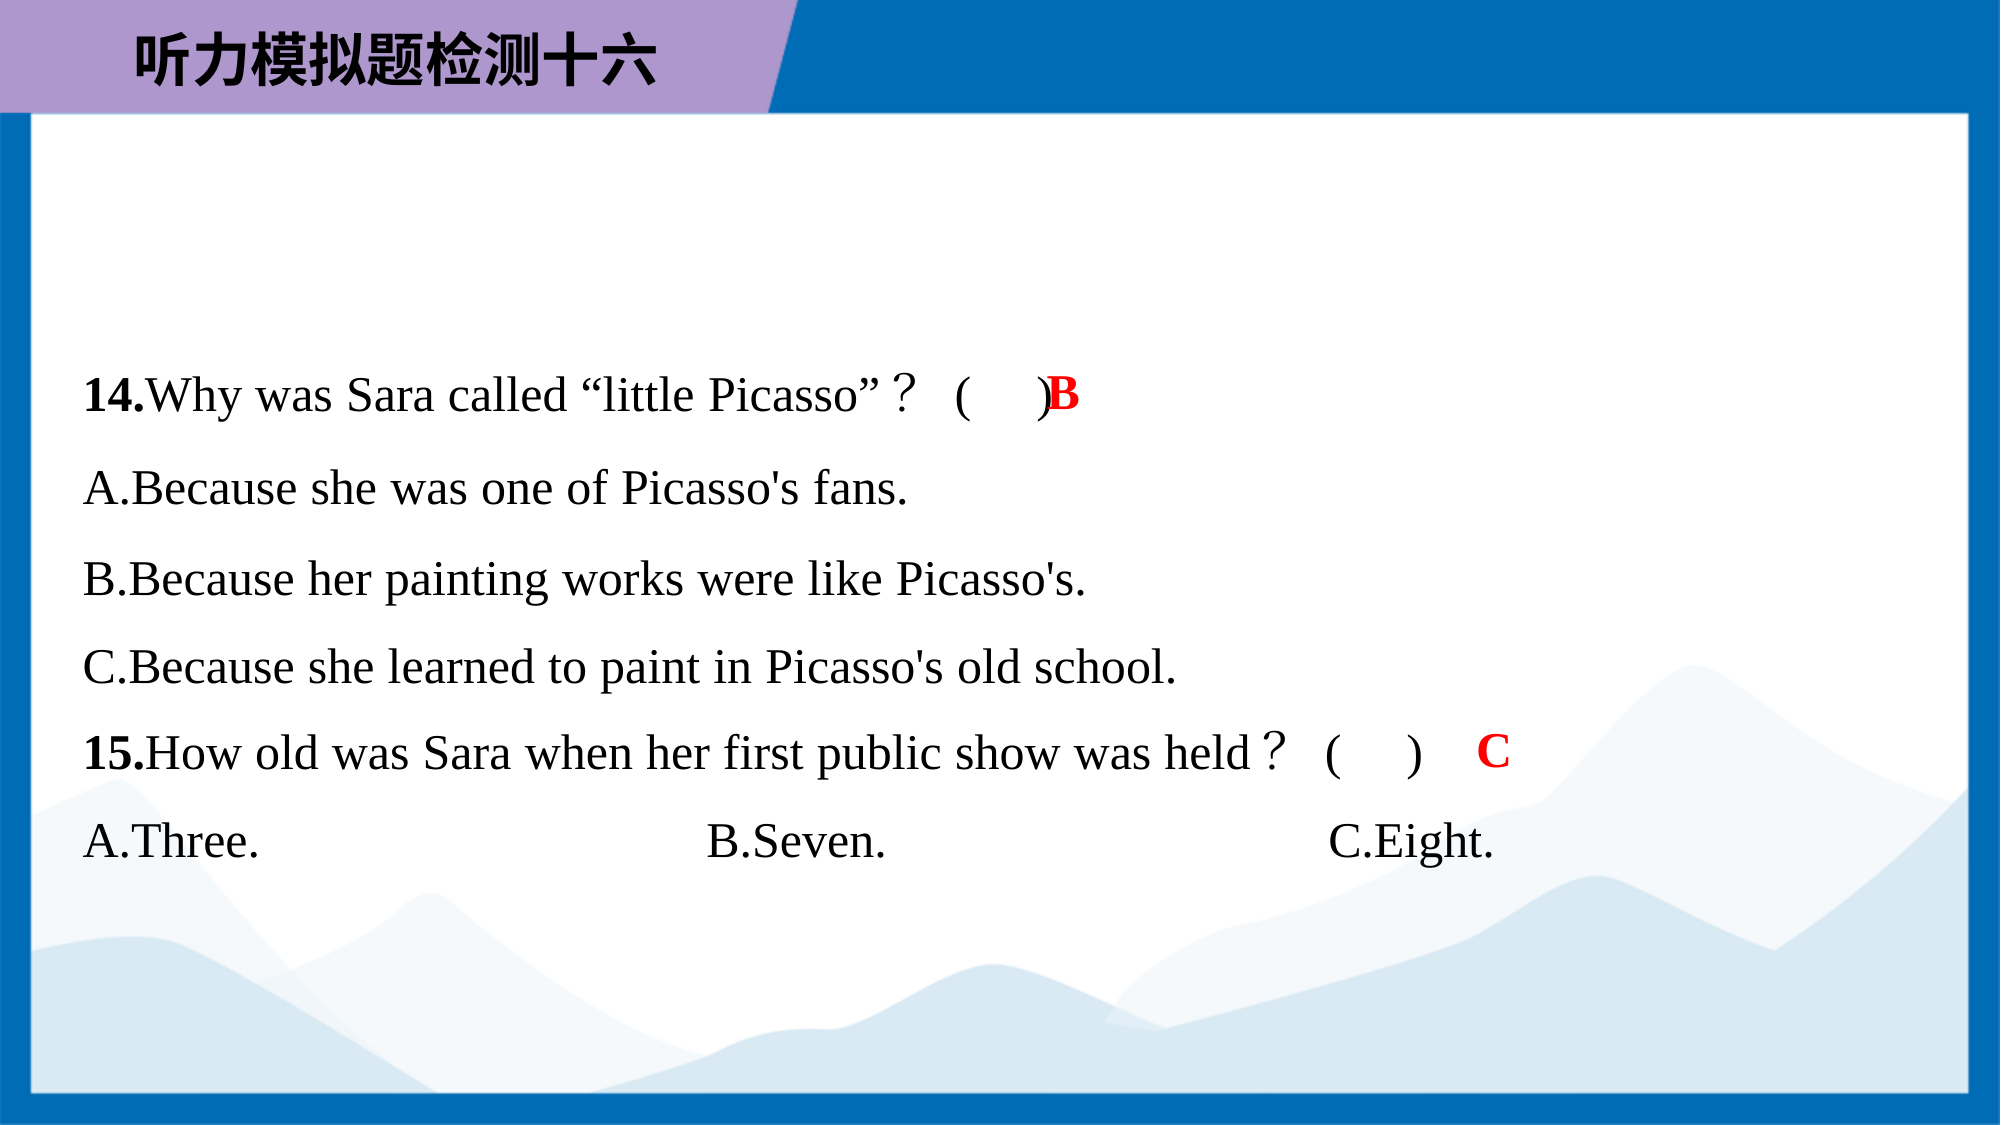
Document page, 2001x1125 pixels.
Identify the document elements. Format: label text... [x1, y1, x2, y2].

text_box C [1457, 690, 1531, 769]
text_box A.Because she was one of Picasso's fans. B.Because her painting works were like Picasso's. C.Because she learned to paint in Picasso's old school. [82, 422, 1917, 684]
text_box 14.Why was Sara called “little Picasso”？( ) [82, 334, 1917, 412]
text_box B [1028, 332, 1098, 411]
text_box 15.How old was Sara when her first public show was held？( ) [82, 692, 1917, 771]
picture [0, 0, 2000, 1125]
text_box A.Three. B.Seven. C.Eight. [82, 779, 1917, 858]
